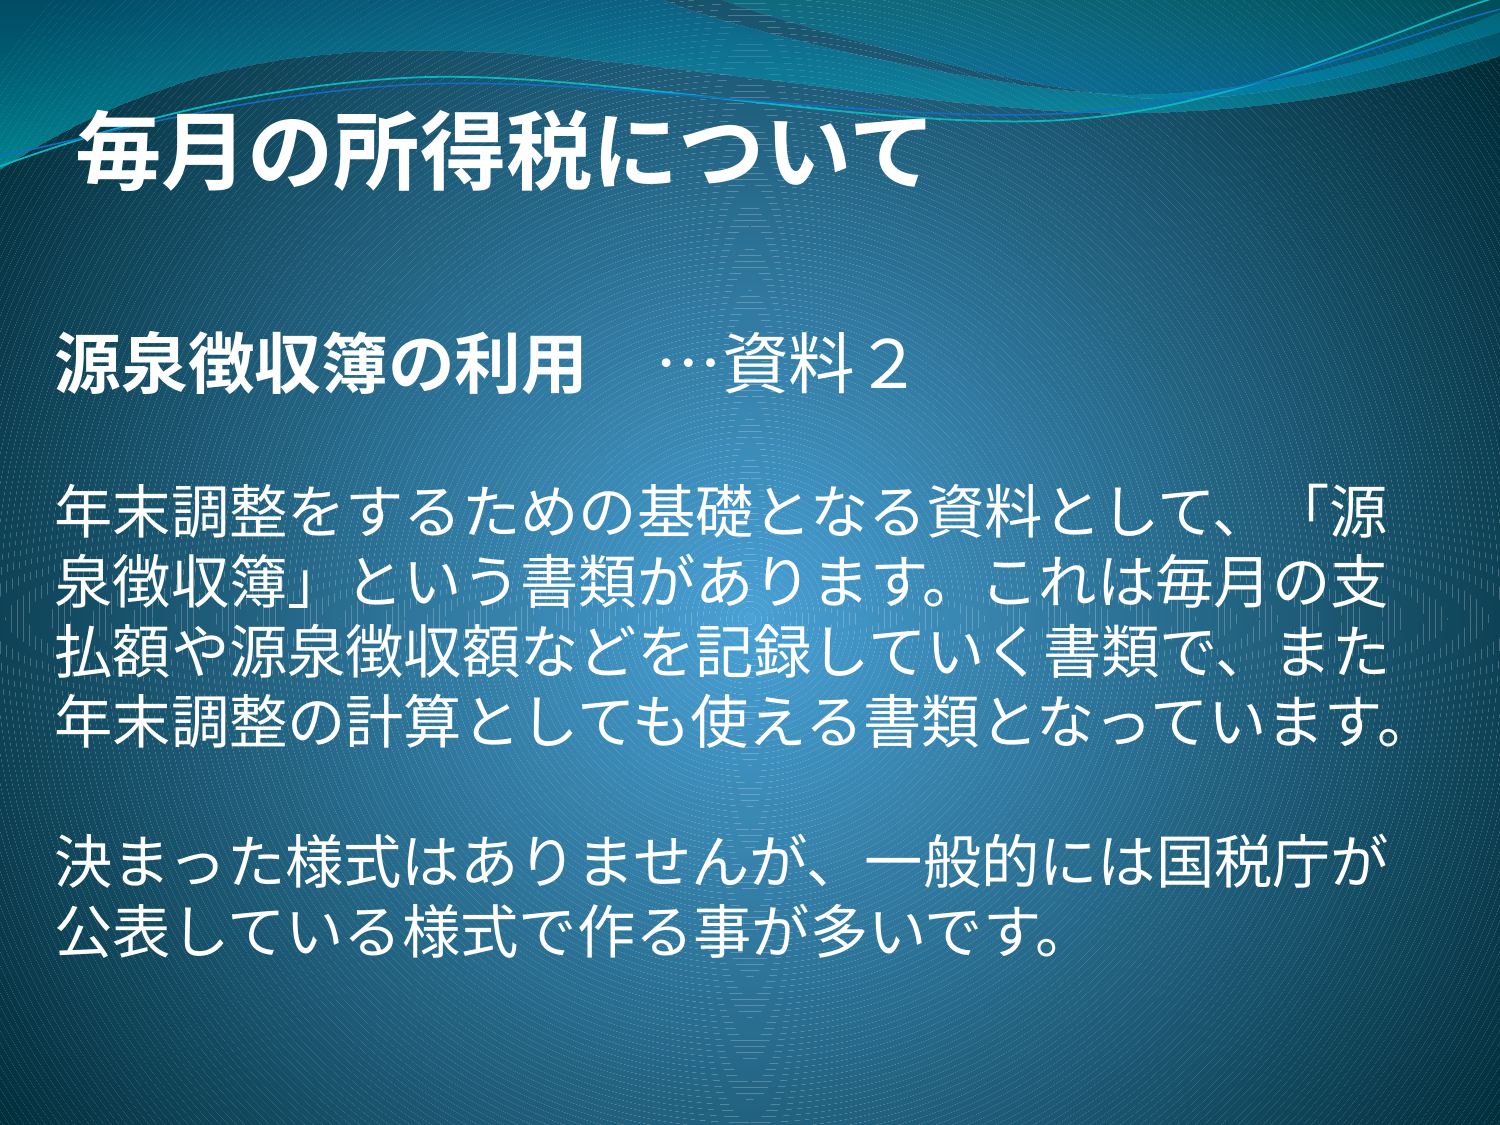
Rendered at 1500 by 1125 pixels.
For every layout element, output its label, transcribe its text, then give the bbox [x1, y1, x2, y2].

text_box 年末調整をするための基礎となる資料として、「源泉徴収簿」という書類があります。これは毎月の支払額や源泉徴収額などを記録していく書類で、また年末調整の計算としても使える書類となっています。 決まった様式はありませんが、一般的には国税庁が公表している様式で作る事が多いです。 [39, 468, 1456, 973]
text_box 毎月の所得税について [74, 97, 1425, 201]
text_box 源泉徴収簿の利用 …資料２ [39, 314, 1456, 410]
